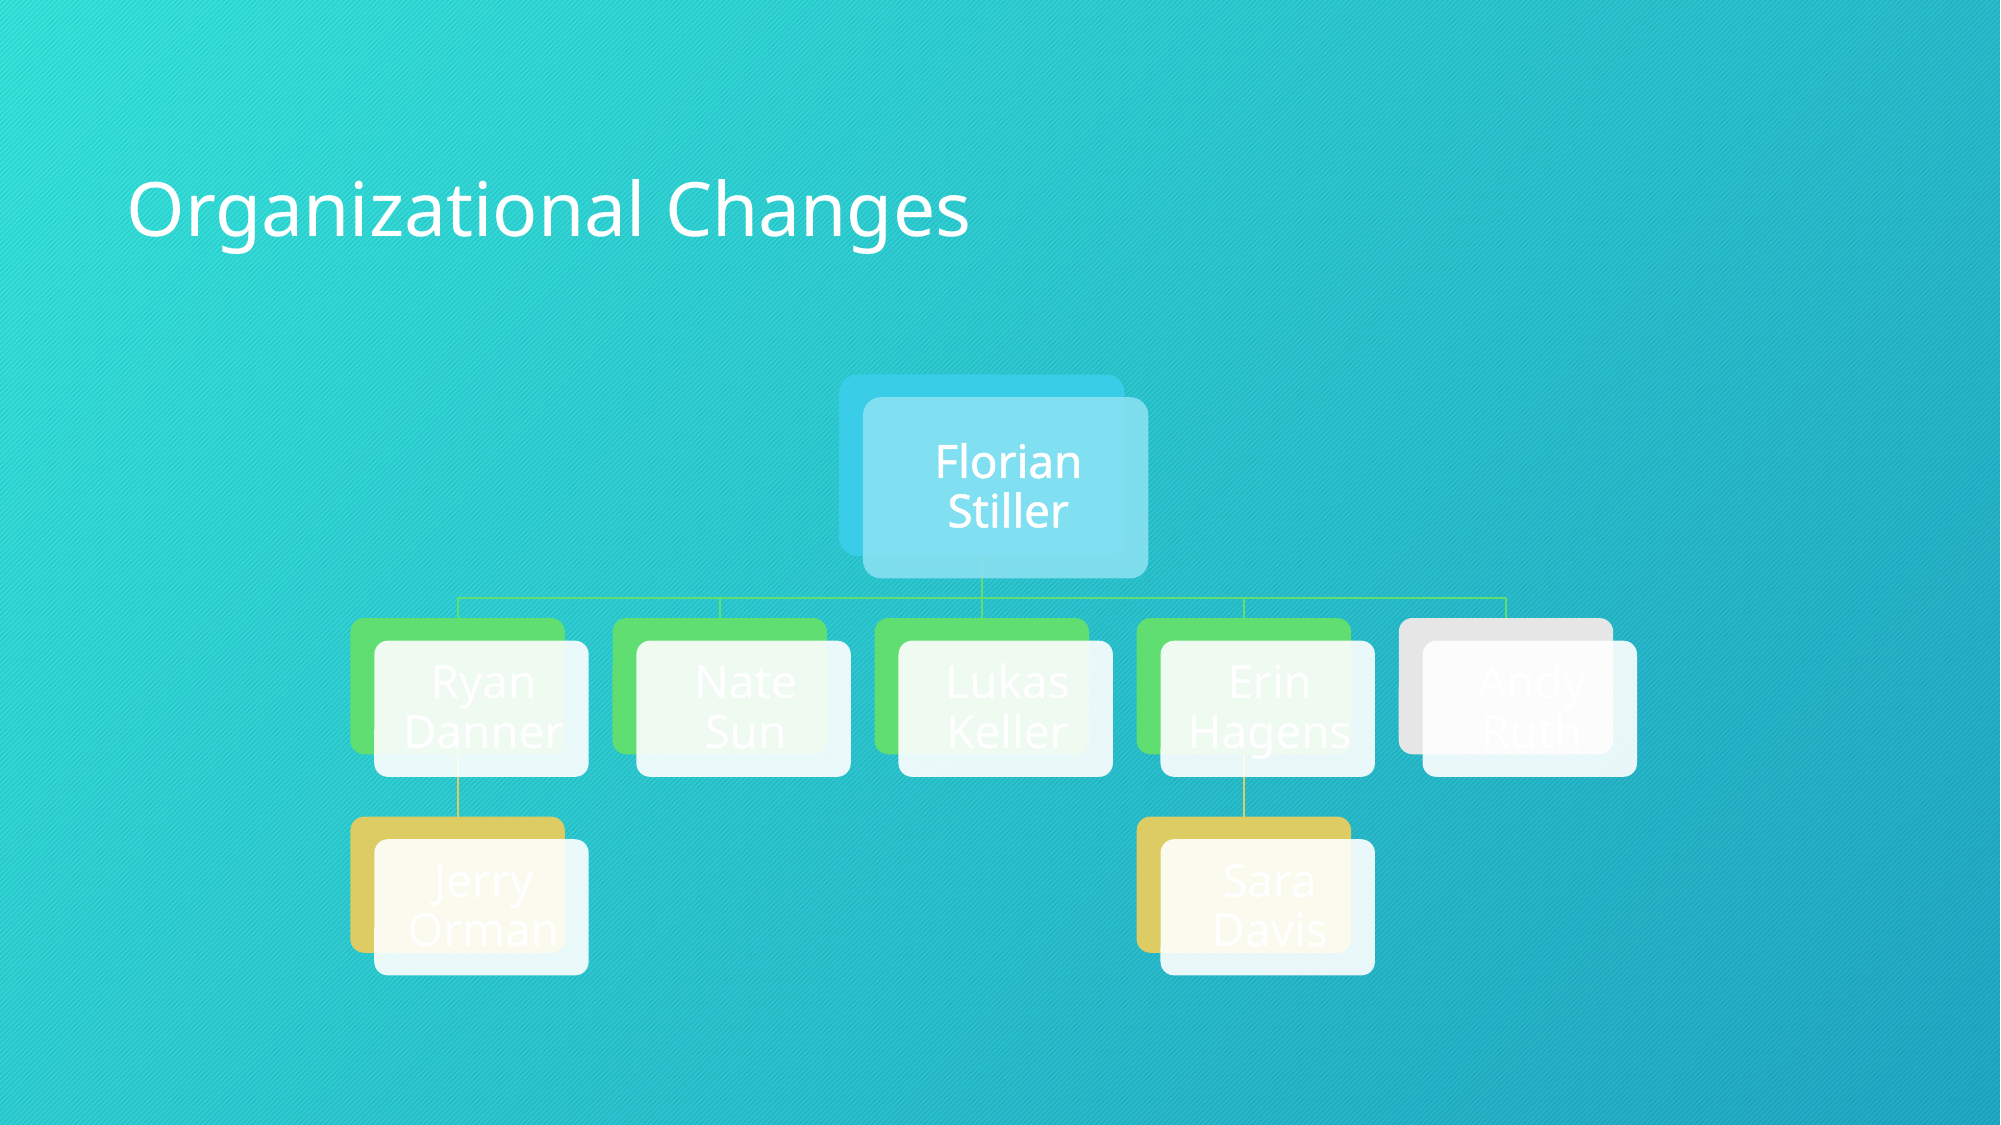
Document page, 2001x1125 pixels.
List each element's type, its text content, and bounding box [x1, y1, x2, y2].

title Organizational Changes [111, 123, 1689, 301]
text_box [349, 324, 1638, 1026]
